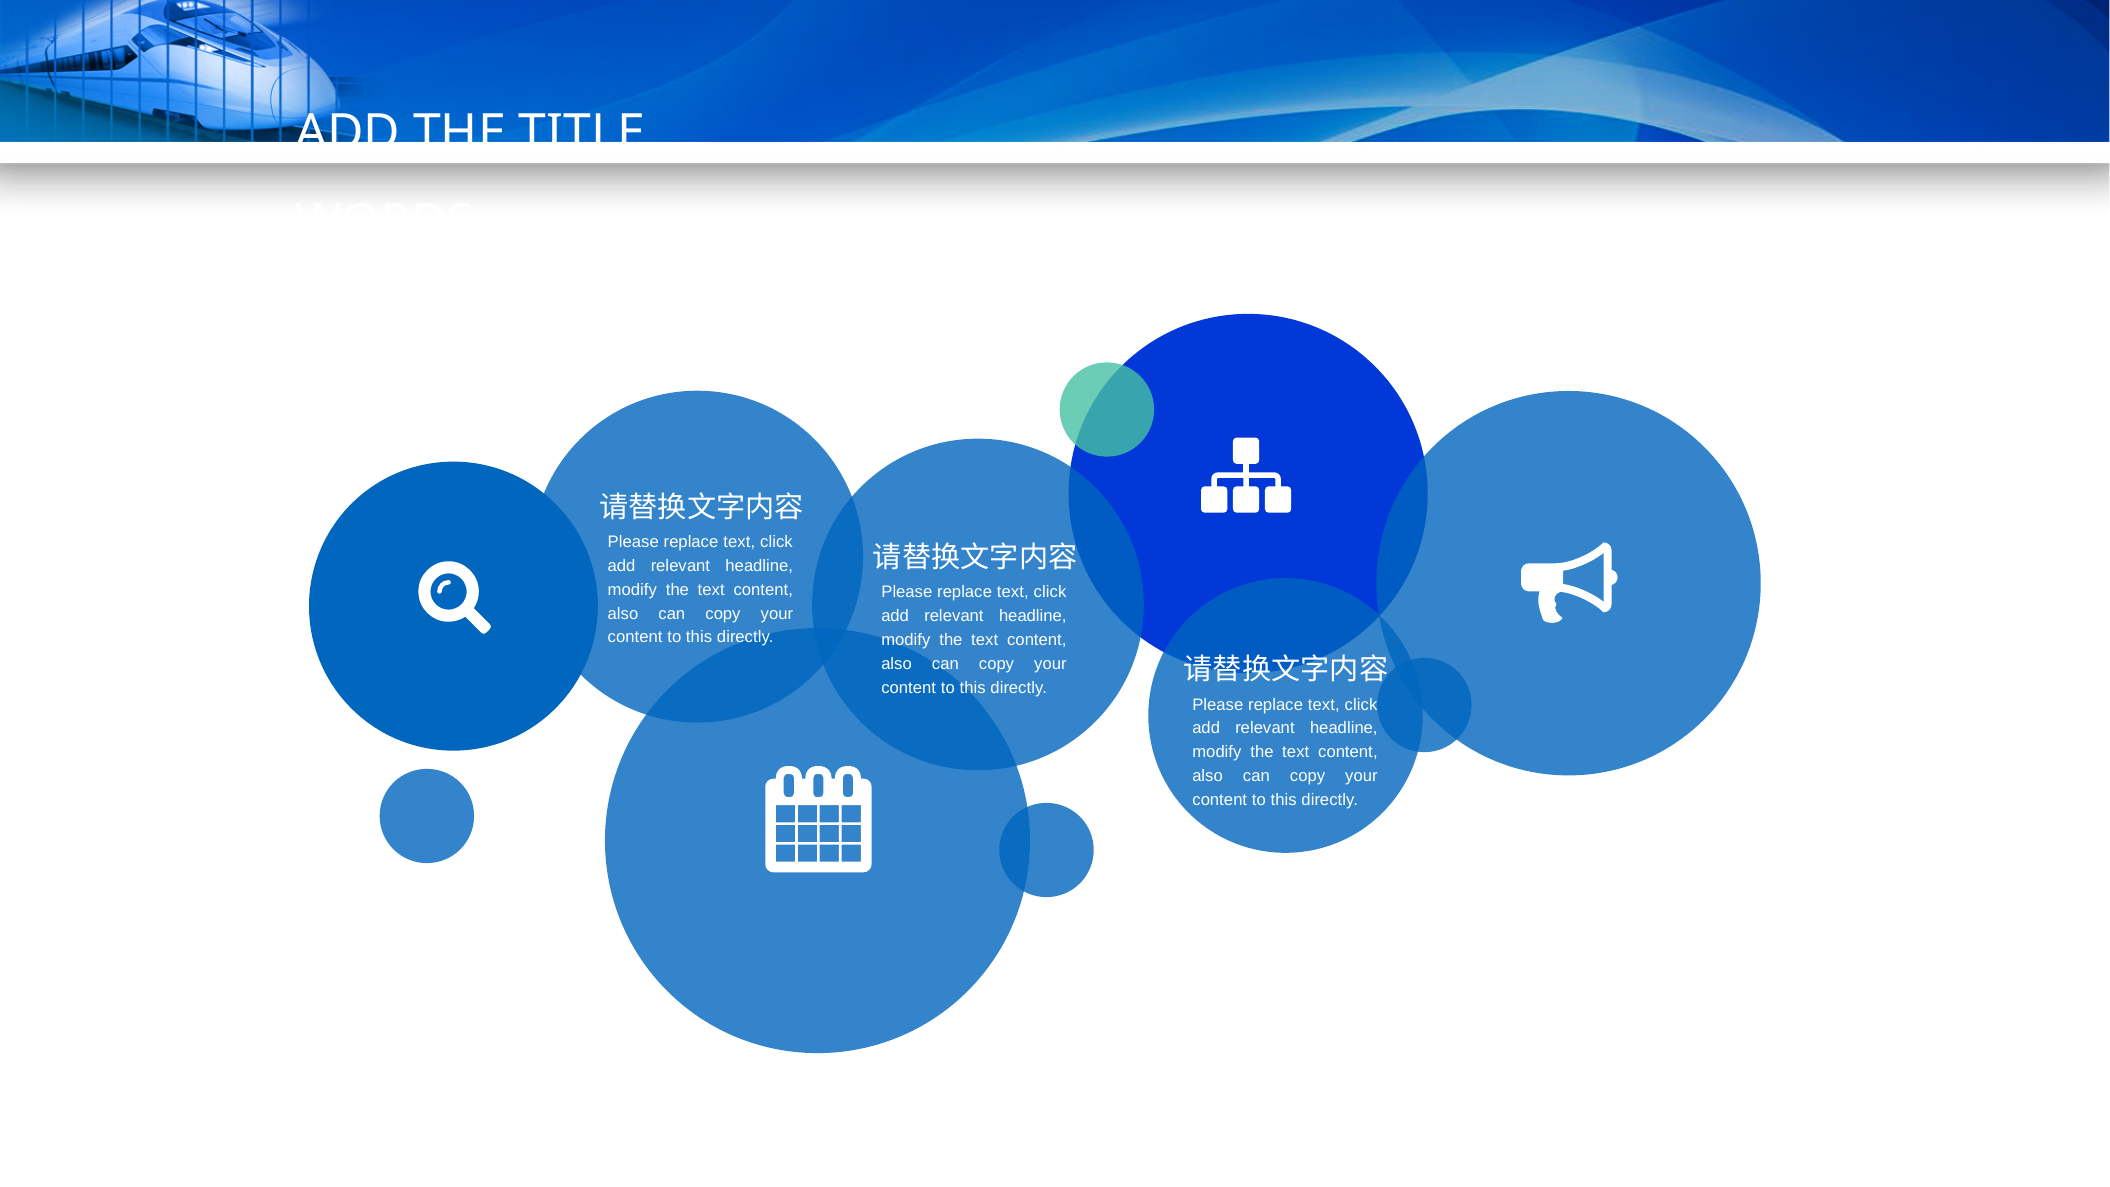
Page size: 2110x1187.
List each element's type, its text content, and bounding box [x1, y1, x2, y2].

text_box [379, 768, 475, 864]
picture [0, 0, 2110, 1187]
text_box 请替换文字内容 [1156, 674, 1376, 686]
text_box [1031, 674, 1129, 762]
text_box 请替换文字内容 [845, 531, 1068, 574]
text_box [1068, 313, 1428, 674]
text_box Please replace text, click add relevant headline, modify the text content, also can copy your content to this directly. [881, 577, 1068, 697]
text_box [1059, 382, 1068, 437]
text_box [812, 438, 1068, 628]
text_box [1031, 802, 1094, 898]
text_box 请替换文字内容 [598, 481, 832, 523]
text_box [1376, 390, 1761, 776]
text_box Please replace text, click add relevant headline, modify the text content, also can copy your content to this directly. [607, 526, 794, 628]
text_box [1148, 674, 1409, 853]
text_box [561, 390, 852, 694]
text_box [604, 628, 1031, 1054]
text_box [308, 461, 598, 751]
text_box Please replace text, click add relevant headline, modify the text content, also can copy your content to this directly. [1192, 689, 1378, 809]
text_box ADD THE TITLE WORDS [280, 61, 813, 257]
